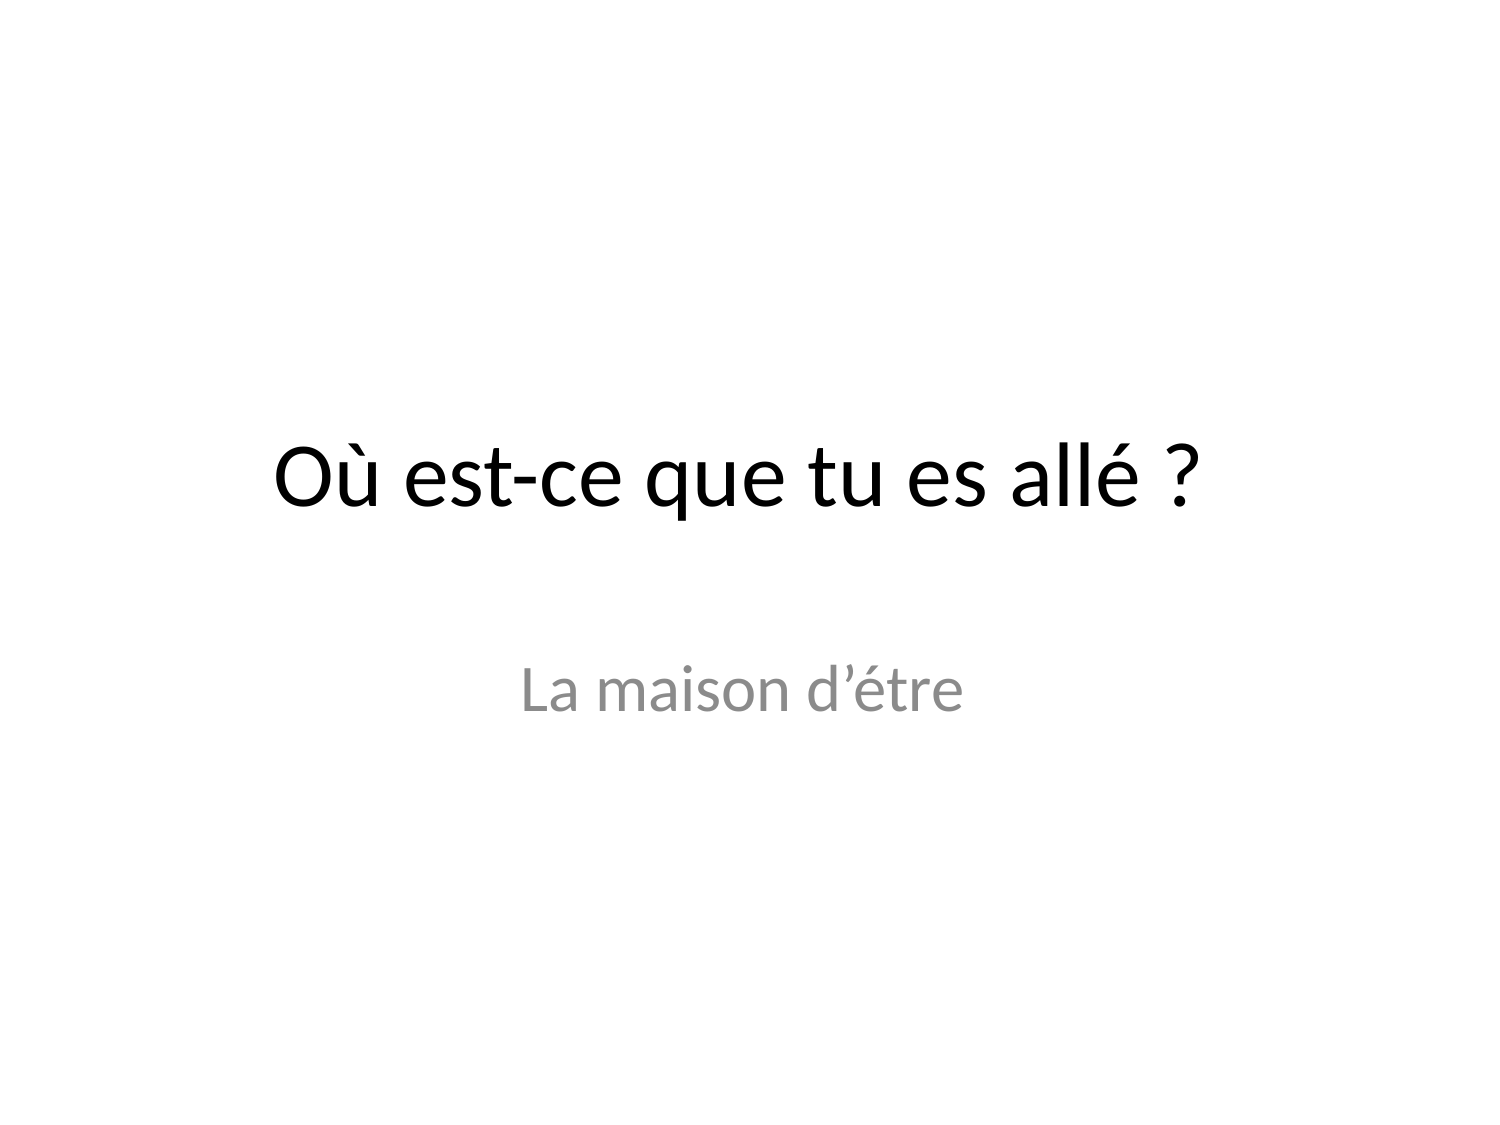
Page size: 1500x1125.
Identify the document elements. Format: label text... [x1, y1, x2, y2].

title Où est-ce que tu es allé ? [112, 349, 1388, 591]
subtitle La maison d’étre [225, 637, 1275, 925]
